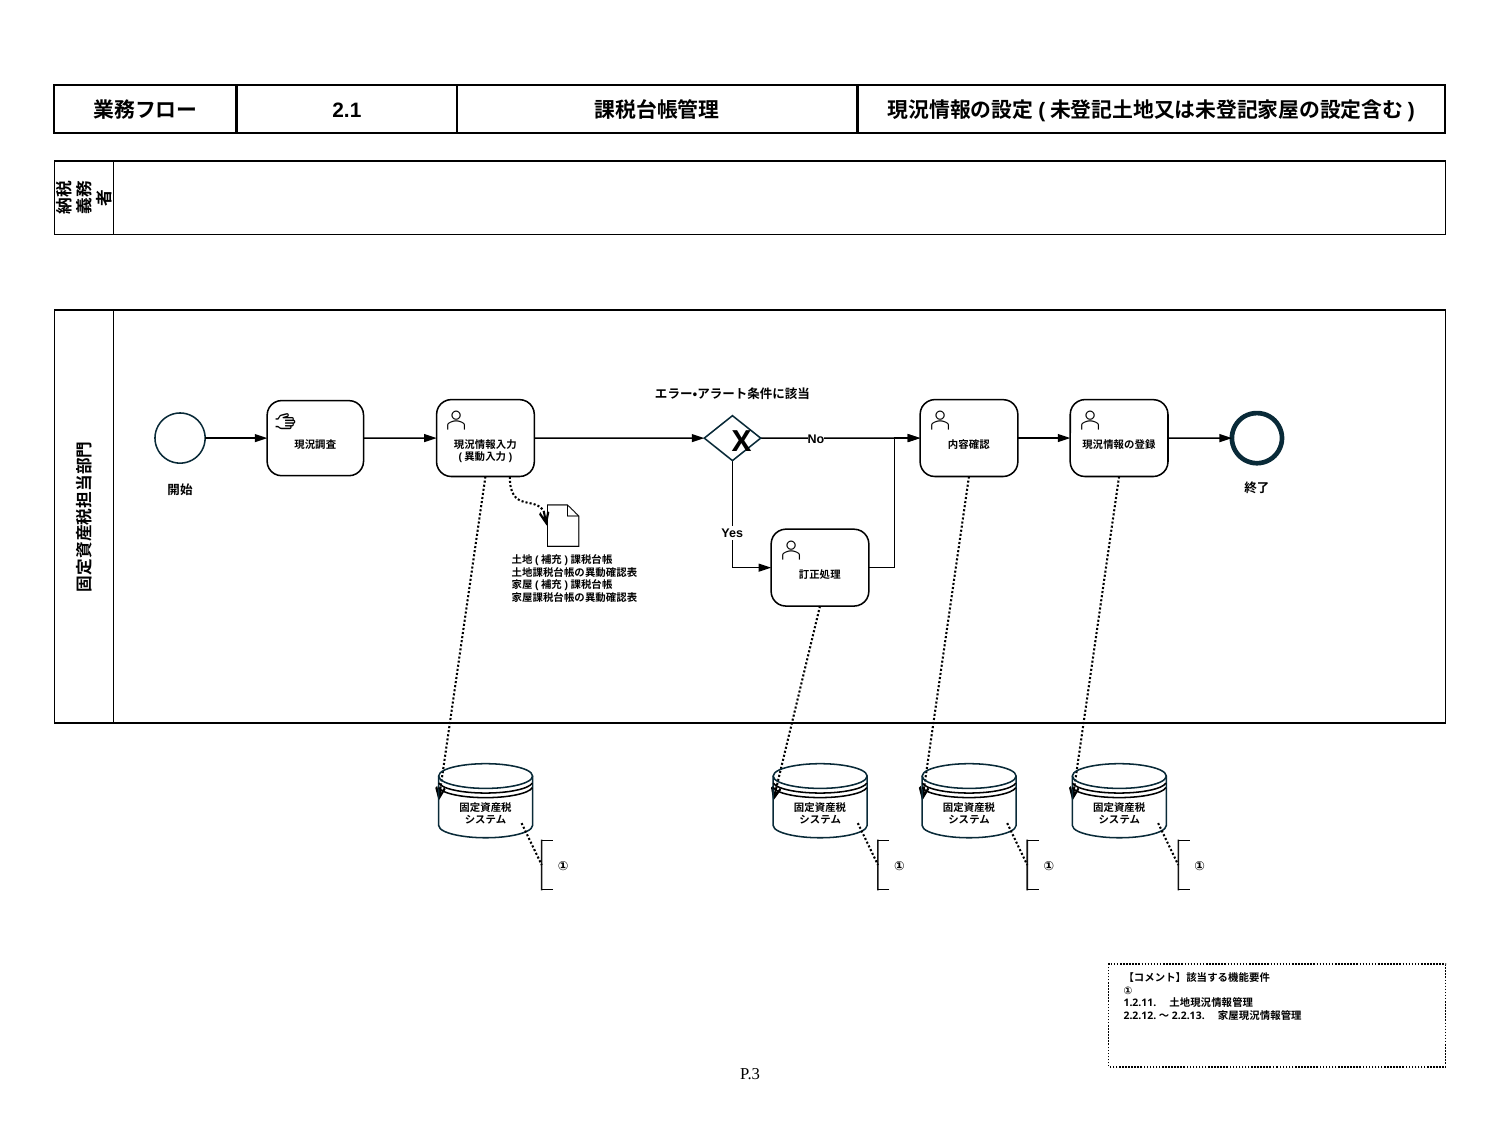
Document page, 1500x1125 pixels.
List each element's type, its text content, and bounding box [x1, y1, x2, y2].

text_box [1157, 822, 1283, 891]
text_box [697, 494, 806, 534]
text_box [857, 822, 982, 891]
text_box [266, 400, 365, 477]
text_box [436, 399, 535, 477]
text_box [53, 84, 1447, 134]
slide_number P.3 [581, 1042, 919, 1103]
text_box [53, 309, 1447, 724]
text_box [1069, 399, 1169, 477]
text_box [868, 437, 921, 569]
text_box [53, 160, 1447, 236]
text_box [1071, 763, 1167, 839]
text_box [1006, 822, 1132, 891]
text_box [437, 763, 534, 839]
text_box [521, 822, 646, 891]
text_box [919, 399, 1019, 477]
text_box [921, 763, 1017, 839]
text_box 【コメント】該当する機能要件 ① 1.2.11. 土地現況情報管理 2.2.12.～2.2.13. 家屋現況情報管理 [1107, 963, 1447, 1069]
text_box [496, 476, 600, 594]
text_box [772, 763, 868, 839]
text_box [770, 528, 870, 607]
